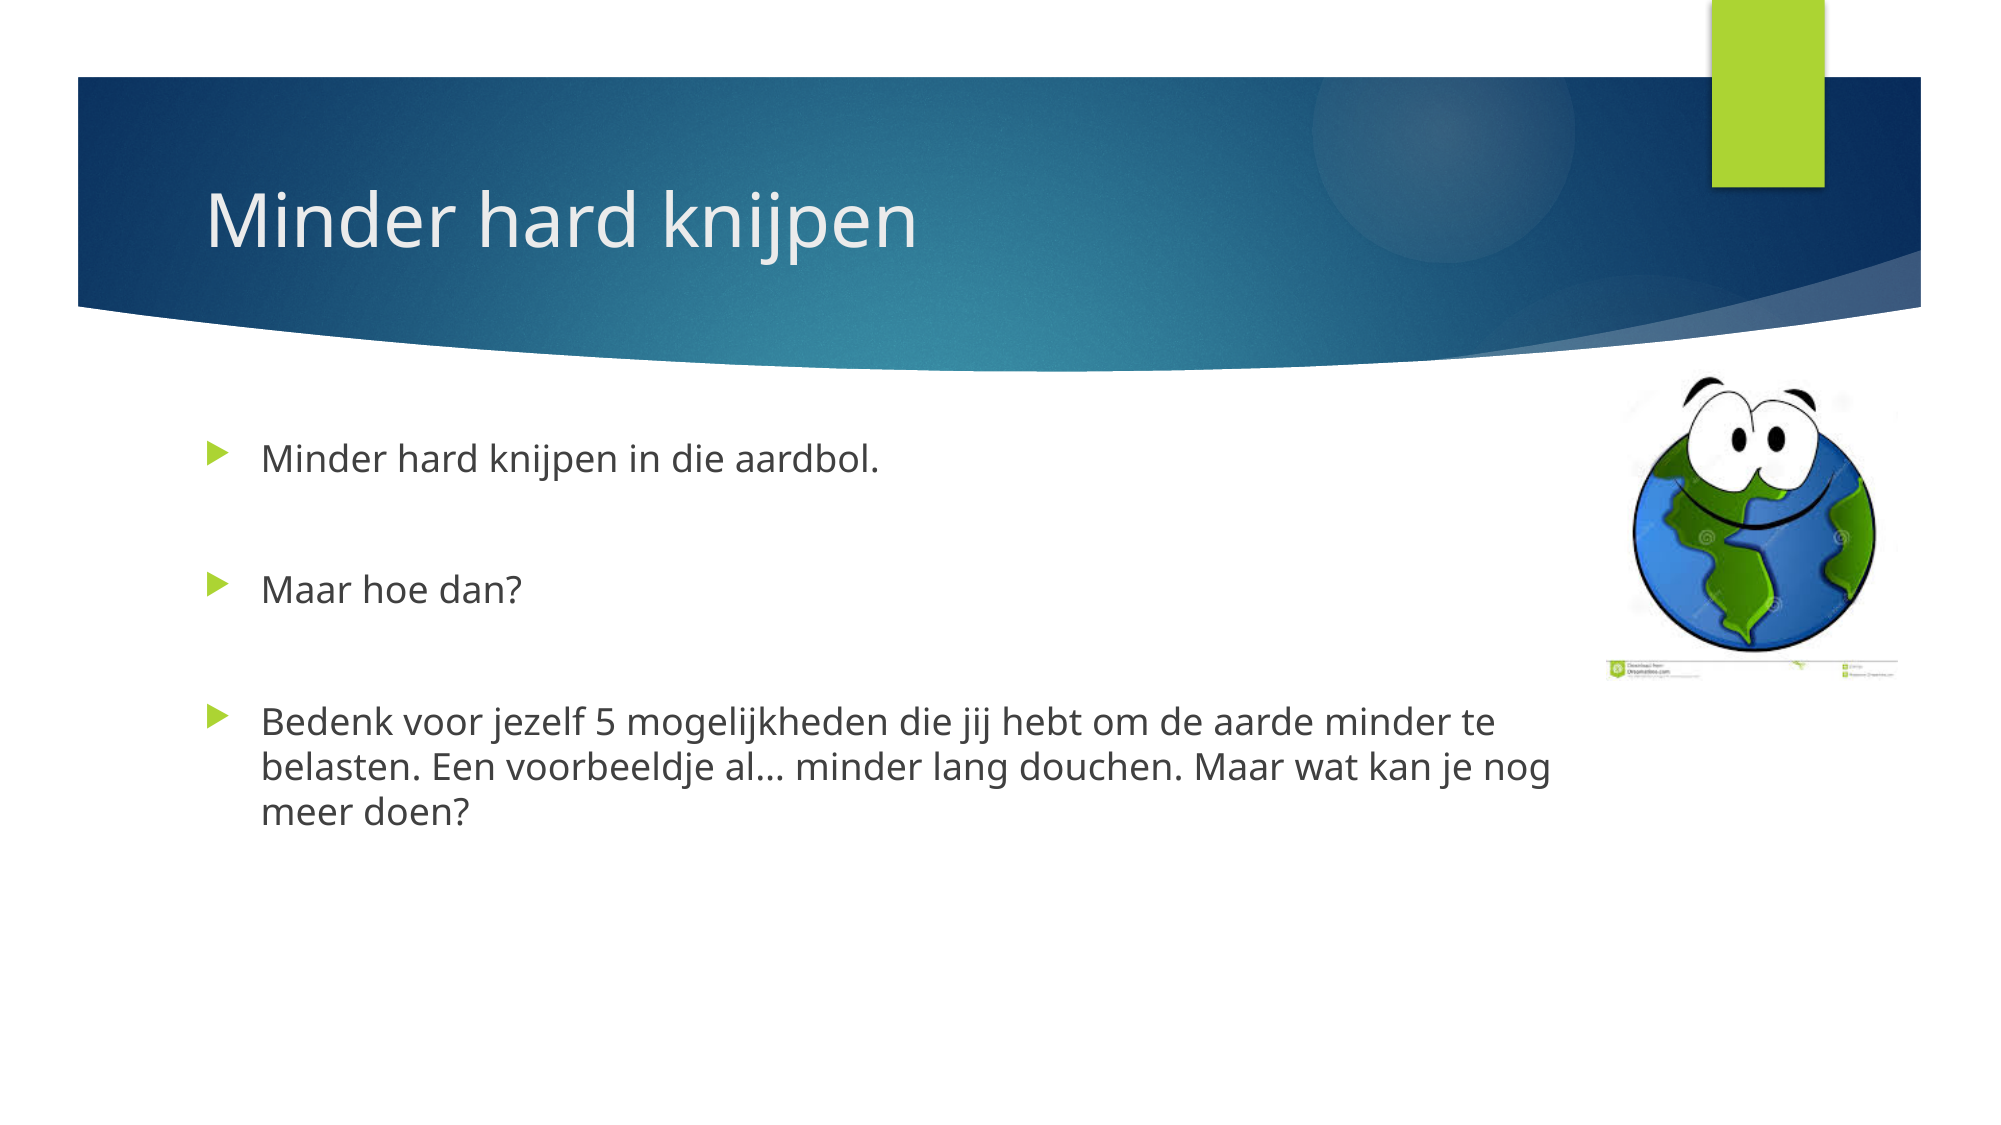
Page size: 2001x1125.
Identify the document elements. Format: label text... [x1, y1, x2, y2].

title Minder hard knijpen [189, 159, 1627, 276]
list Minder hard knijpen in die aardbol. Maar hoe dan? Bedenk voor jezelf 5 mogelijkheden die jij hebt om de aarde minder te belasten. Een voorbeeldje al… minder lang douchen. Maar wat kan je nog meer doen? [189, 427, 1627, 988]
picture [1606, 369, 1898, 681]
